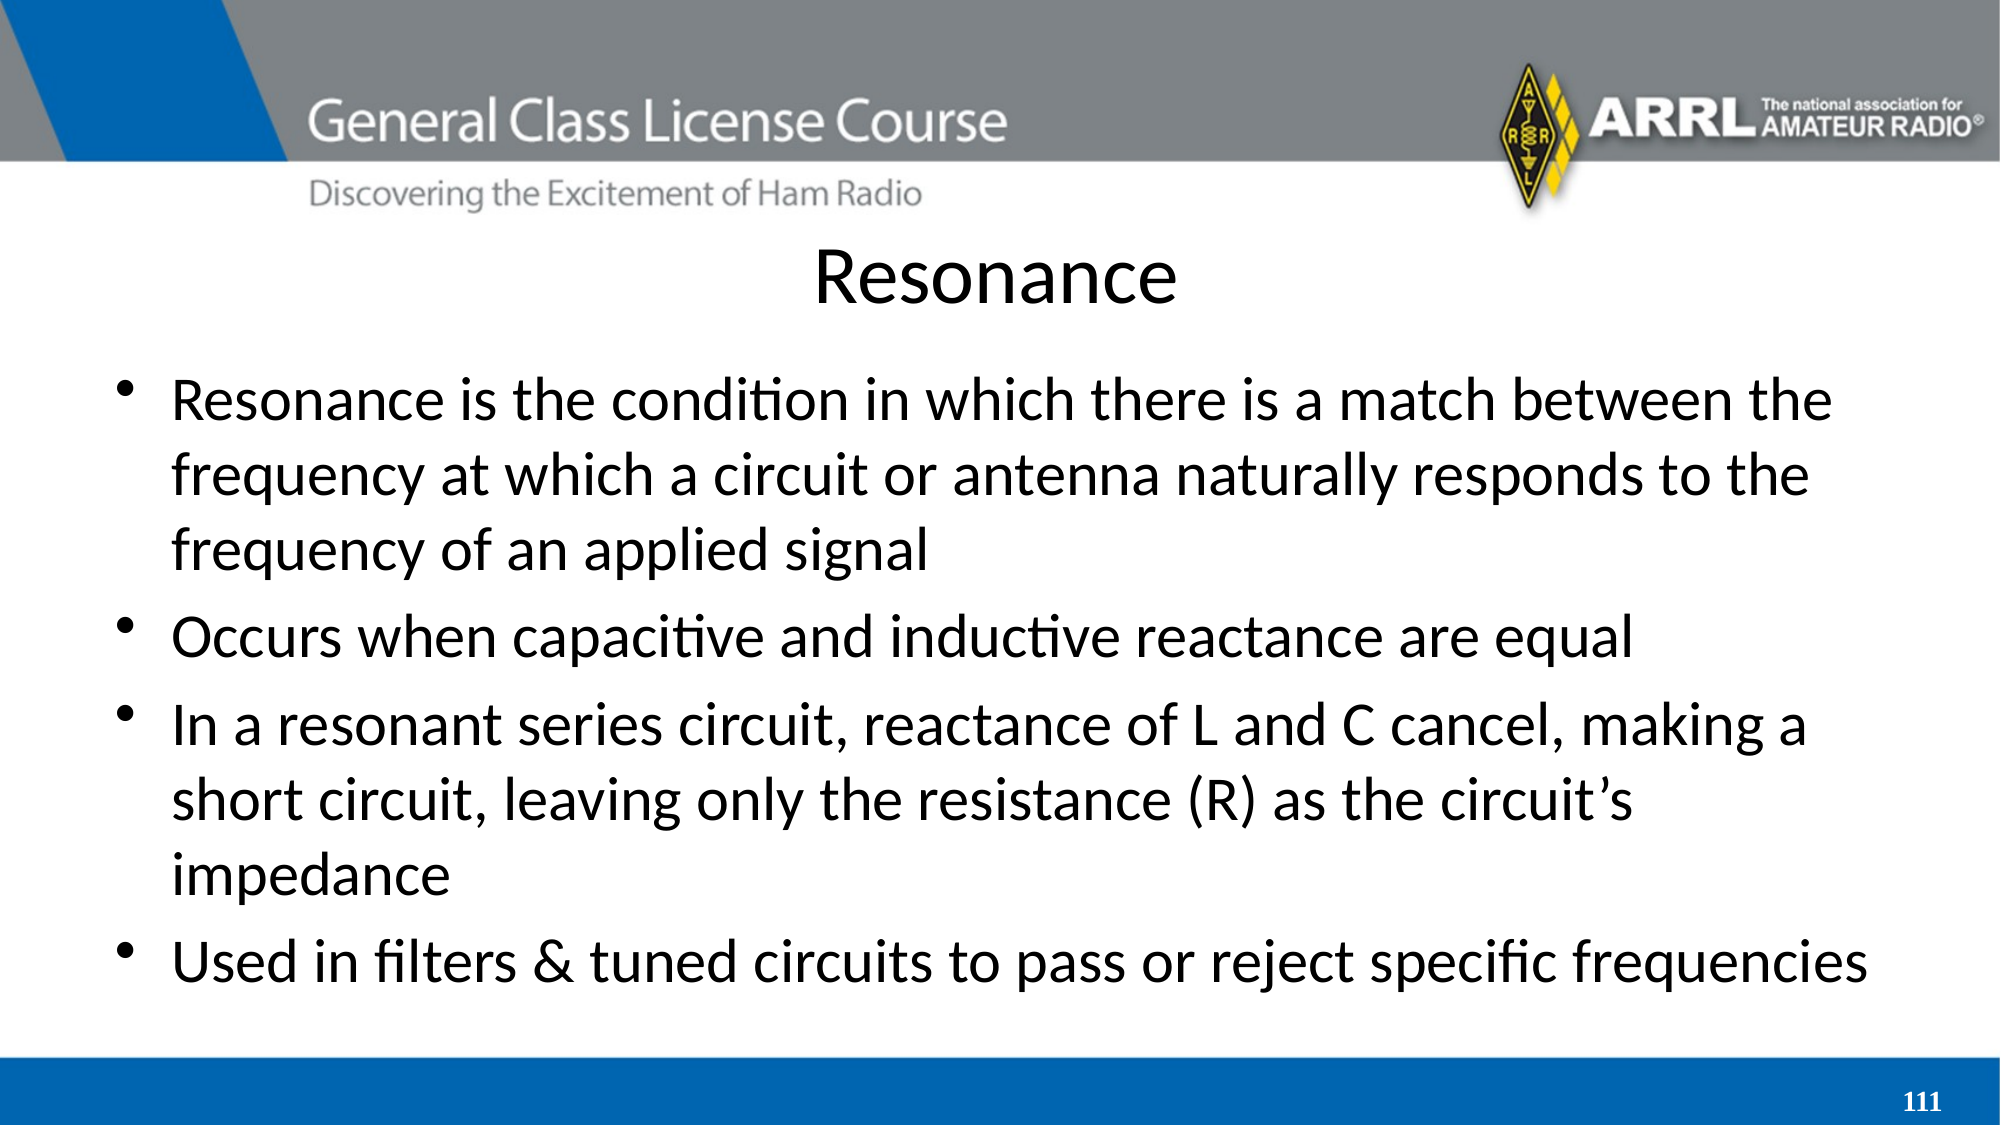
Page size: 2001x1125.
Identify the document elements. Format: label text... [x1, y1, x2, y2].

list Resonance is the condition in which there is a match between the frequency at which a circuit or antenna naturally responds to the frequency of an applied signal Occurs when capacitive and inductive reactance are equal In a resonant series circuit, reactance of L and C cancel, making a short circuit, leaving only the resistance (R) as the circuit’s impedance Used in filters & tuned circuits to pass or reject specific frequencies [99, 350, 1900, 1013]
picture [0, 0, 2001, 1125]
title Resonance [96, 212, 1897, 356]
